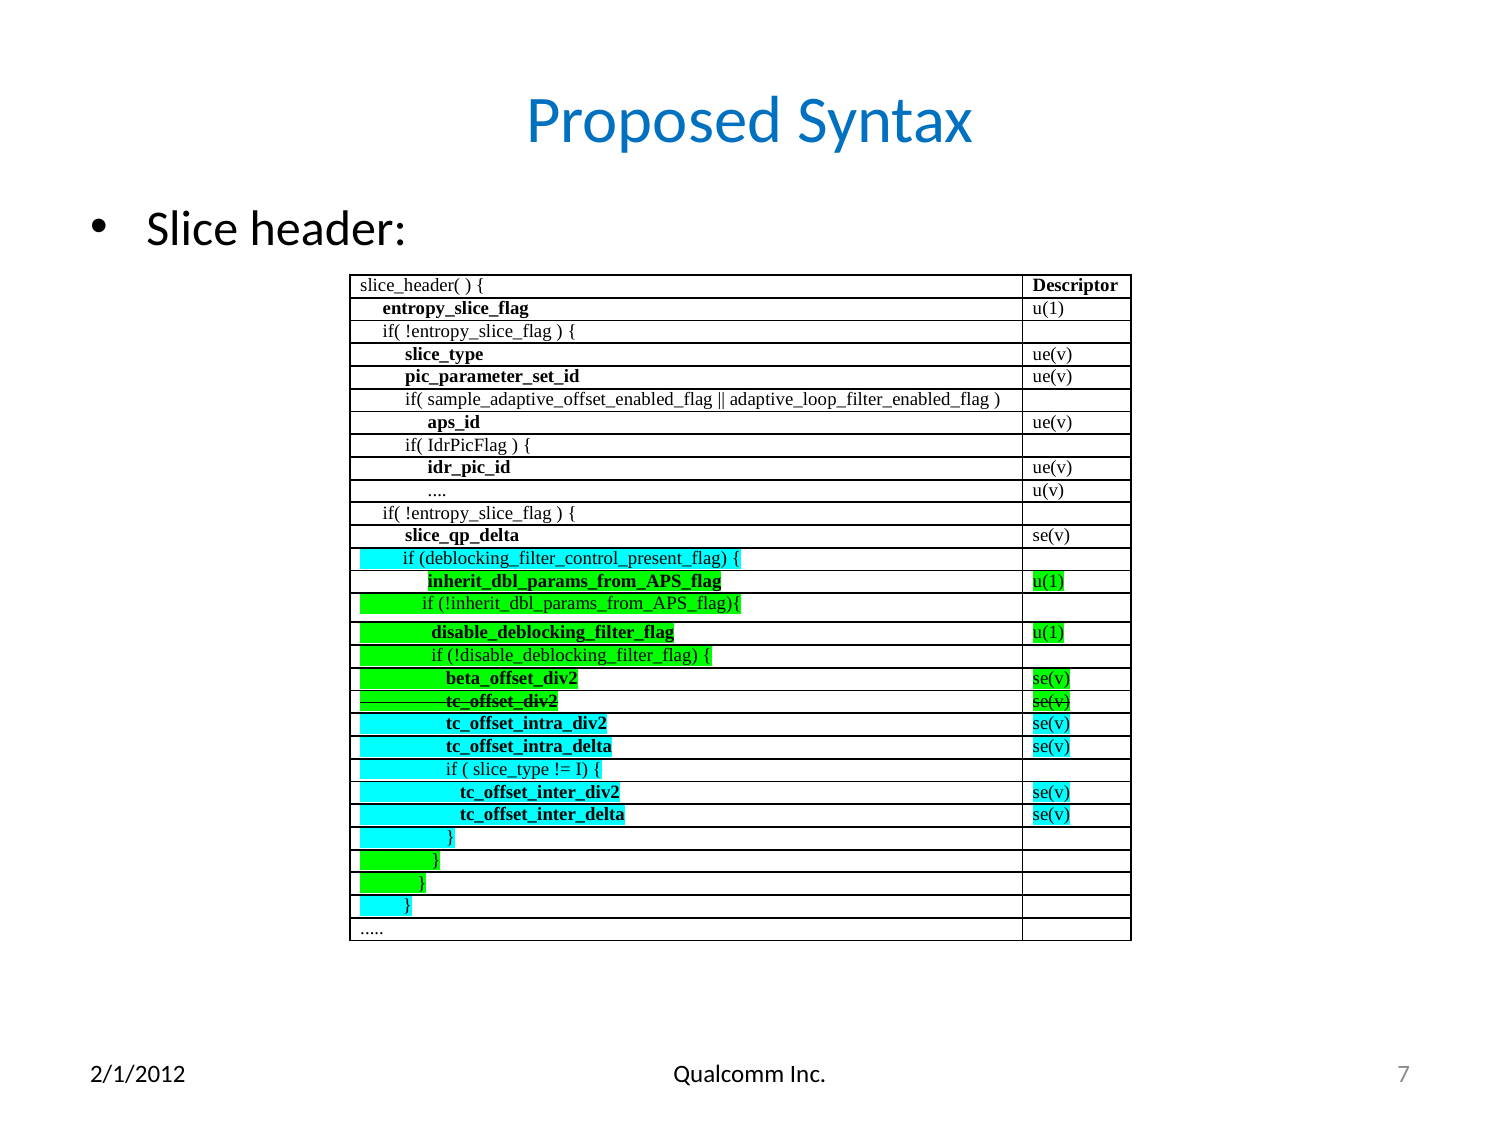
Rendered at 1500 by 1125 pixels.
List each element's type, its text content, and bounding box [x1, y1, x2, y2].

table_cell beta_offset_div2 [351, 669, 1022, 690]
table_cell if( !entropy_slice_flag ) { [351, 321, 1022, 342]
title Proposed Syntax [75, 45, 1425, 187]
table_cell se(v) [1023, 691, 1130, 712]
table_cell if ( slice_type != I) { [351, 760, 1022, 781]
table_cell u(1) [1023, 571, 1130, 592]
table_cell entropy_slice_flag [351, 299, 1022, 320]
table_cell se(v) [1023, 526, 1130, 547]
table_cell ue(v) [1023, 367, 1130, 388]
table_cell ue(v) [1023, 458, 1130, 479]
table_cell ..... [351, 919, 1022, 940]
table_cell [1023, 390, 1130, 411]
table_cell aps_id [351, 412, 1022, 433]
table_cell [1023, 760, 1130, 781]
table_cell [1023, 503, 1130, 524]
table_cell [1023, 549, 1130, 570]
table_cell ue(v) [1023, 344, 1130, 365]
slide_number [75, 1042, 425, 1103]
table_cell if( IdrPicFlag ) { [351, 435, 1022, 456]
table_cell inherit_dbl_params_from_APS_flag [351, 571, 1022, 592]
table_cell se(v) [1023, 669, 1130, 690]
table_cell } [351, 851, 1022, 871]
table_cell tc_offset_div2 [351, 691, 1022, 712]
footer Qualcomm Inc. [512, 1042, 988, 1103]
table_header slice_header( ) { [351, 276, 1022, 297]
table_cell idr_pic_id [351, 458, 1022, 479]
table_cell if( sample_adaptive_offset_enabled_flag || adaptive_loop_filter_enabled_flag ) [351, 390, 1022, 411]
table_cell } [351, 873, 1022, 894]
table_cell [1023, 851, 1130, 871]
table_cell u(1) [1023, 299, 1130, 320]
table_cell } [351, 828, 1022, 849]
table_header Descriptor [1023, 276, 1130, 297]
table_cell [1023, 896, 1130, 917]
table_cell .... [351, 481, 1022, 501]
table_cell slice_qp_delta [351, 526, 1022, 547]
table_cell ue(v) [1023, 412, 1130, 433]
table_cell se(v) [1023, 737, 1130, 758]
table_cell } [351, 896, 1022, 917]
table_cell tc_offset_inter_div2 [351, 782, 1022, 803]
table_cell u(v) [1023, 481, 1130, 501]
list Slice header: [75, 187, 1425, 1005]
table_cell tc_offset_intra_div2 [351, 714, 1022, 735]
table_cell [1023, 646, 1130, 667]
table_cell [1023, 594, 1130, 621]
table_cell tc_offset_inter_delta [351, 805, 1022, 826]
table_cell if (!inherit_dbl_params_from_APS_flag){ [351, 594, 1022, 621]
table_cell se(v) [1023, 805, 1130, 826]
table_cell slice_type [351, 344, 1022, 365]
table_cell if (deblocking_filter_control_present_flag) { [351, 549, 1022, 570]
table_cell se(v) [1023, 714, 1130, 735]
table_cell se(v) [1023, 782, 1130, 803]
table_cell if (!disable_deblocking_filter_flag) { [351, 646, 1022, 667]
table_cell [1023, 435, 1130, 456]
table_cell tc_offset_intra_delta [351, 737, 1022, 758]
table_cell [1023, 919, 1130, 940]
table_cell if( !entropy_slice_flag ) { [351, 503, 1022, 524]
table_cell disable_deblocking_filter_flag [351, 623, 1022, 644]
table_cell [1023, 873, 1130, 894]
slide_number 7 [1074, 1042, 1425, 1103]
table_cell pic_parameter_set_id [351, 367, 1022, 388]
table_cell [1023, 828, 1130, 849]
table_cell u(1) [1023, 623, 1130, 644]
table_cell [1023, 321, 1130, 342]
